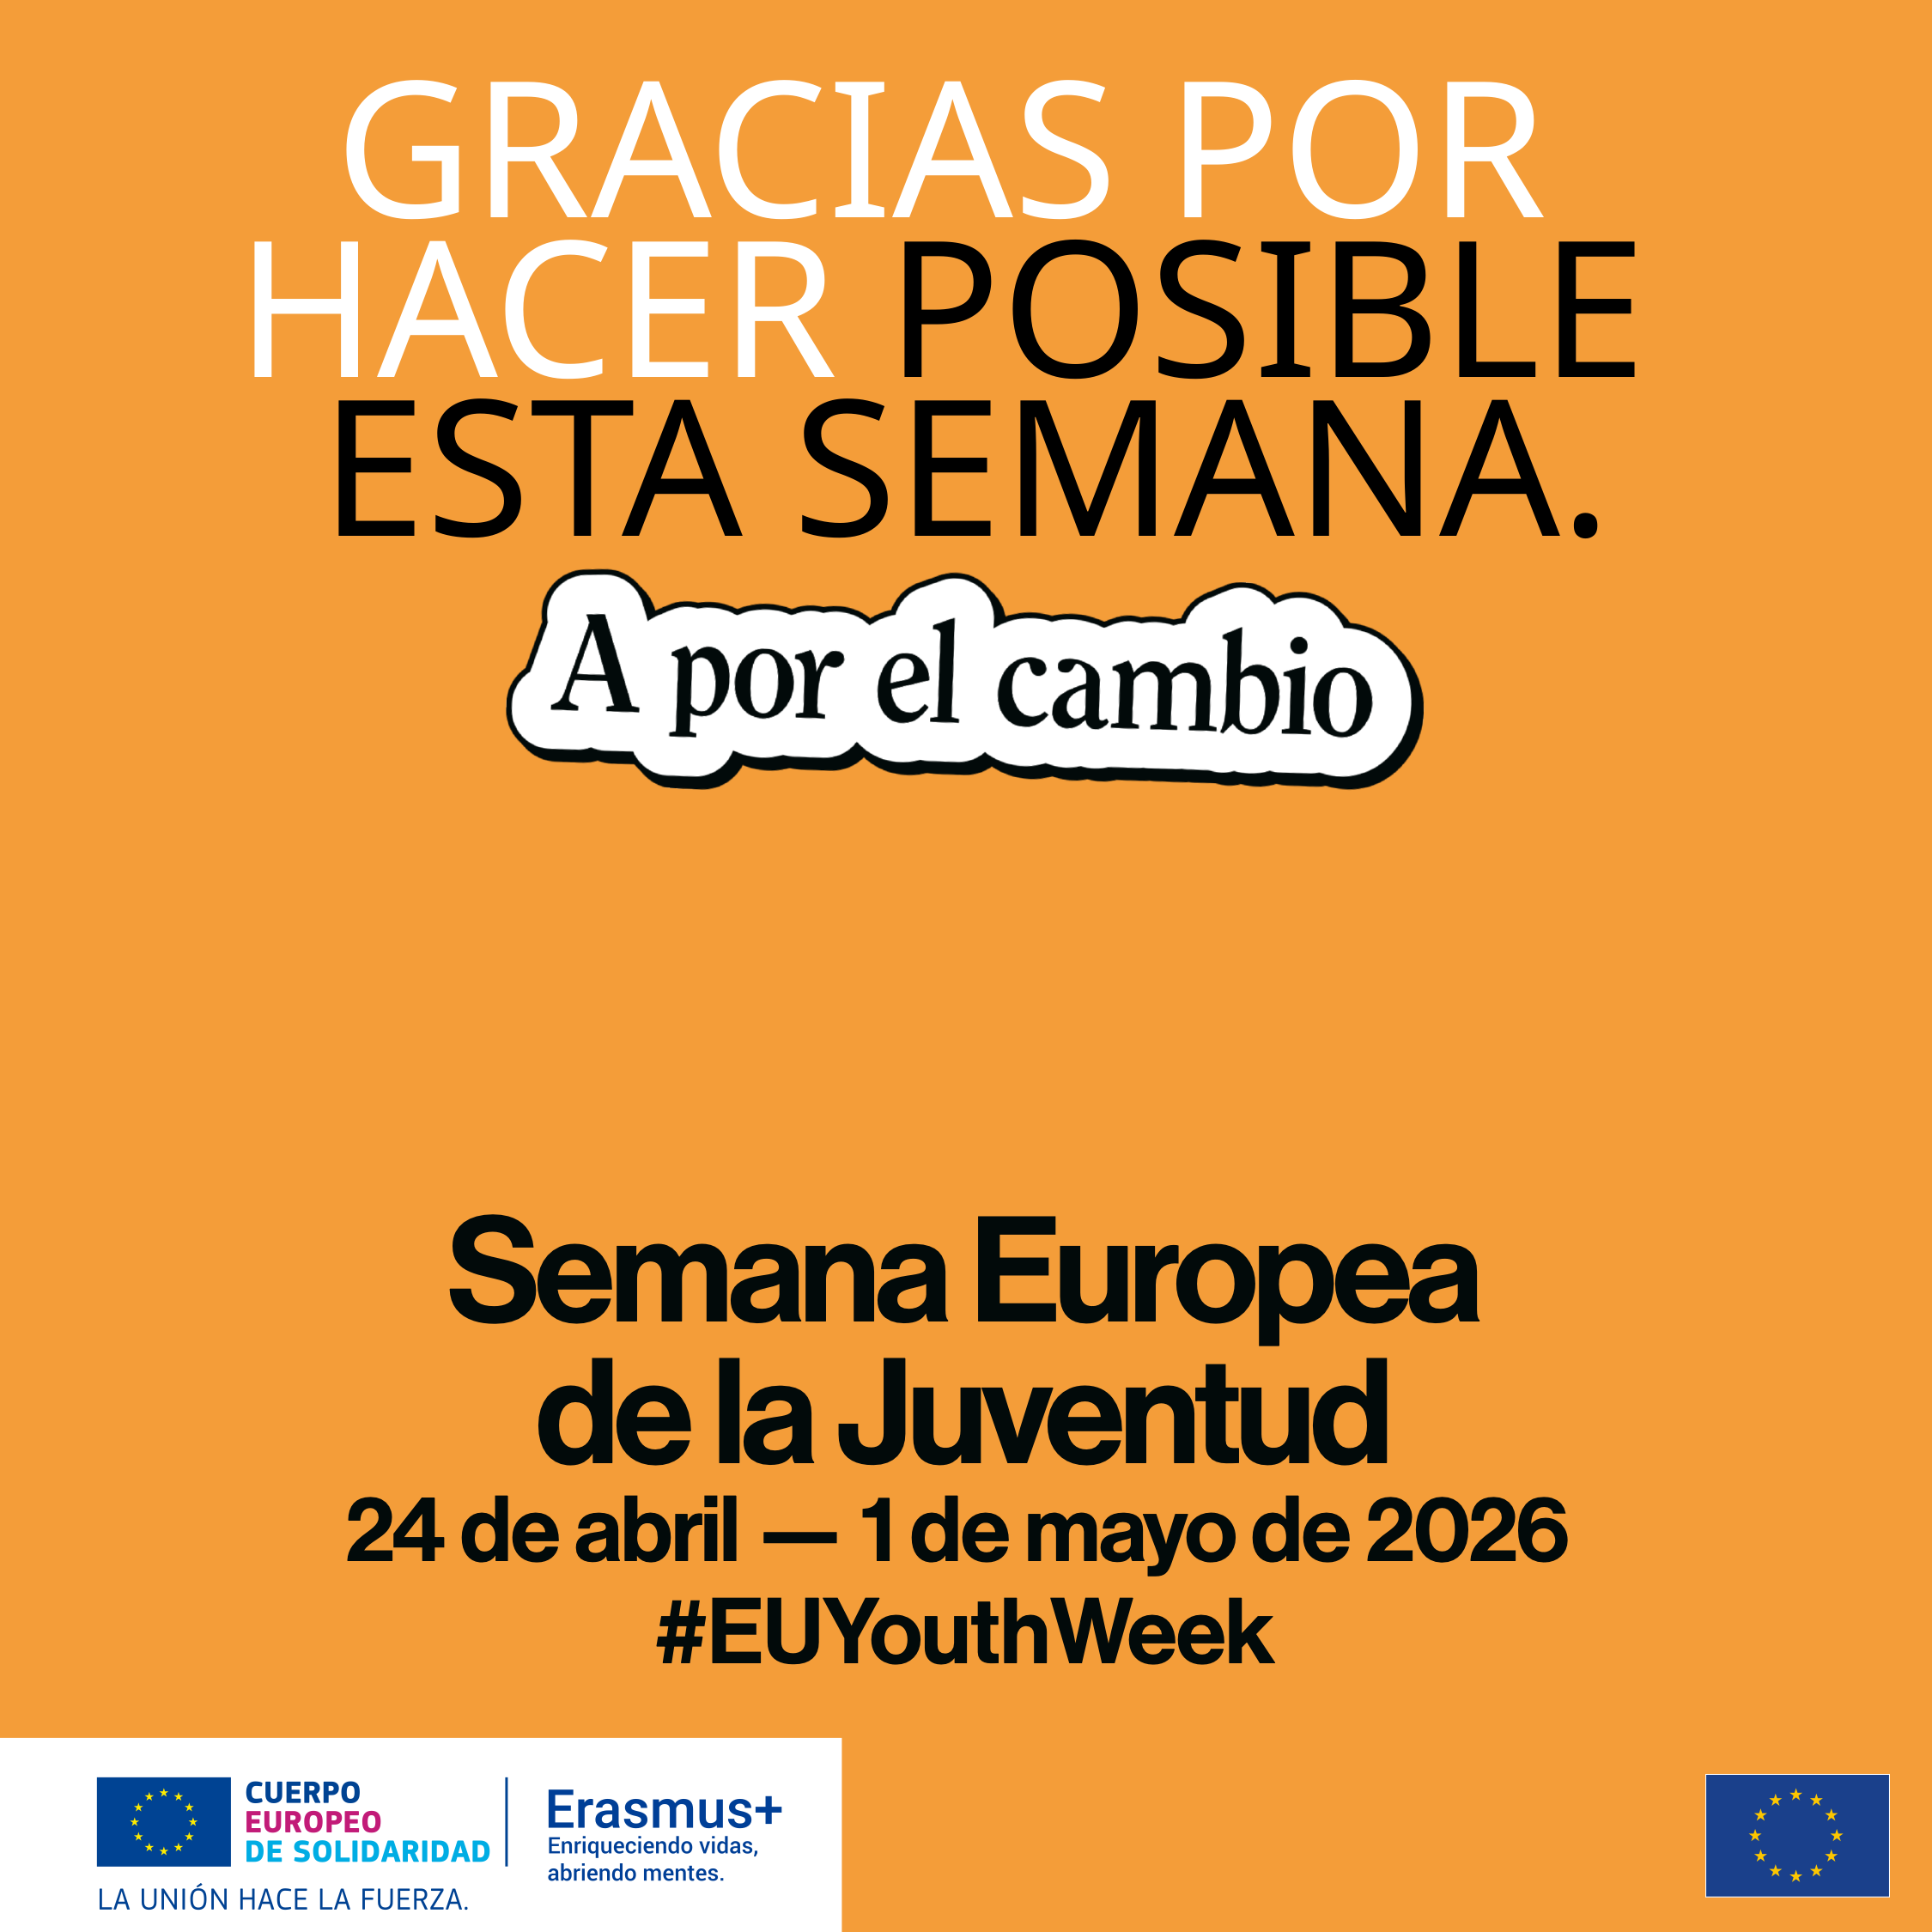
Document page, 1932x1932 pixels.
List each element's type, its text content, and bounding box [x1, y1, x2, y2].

picture [0, 1195, 1891, 1932]
text_box Gracias por hacer posible esta semana. [232, 86, 1700, 573]
picture [502, 532, 1431, 840]
